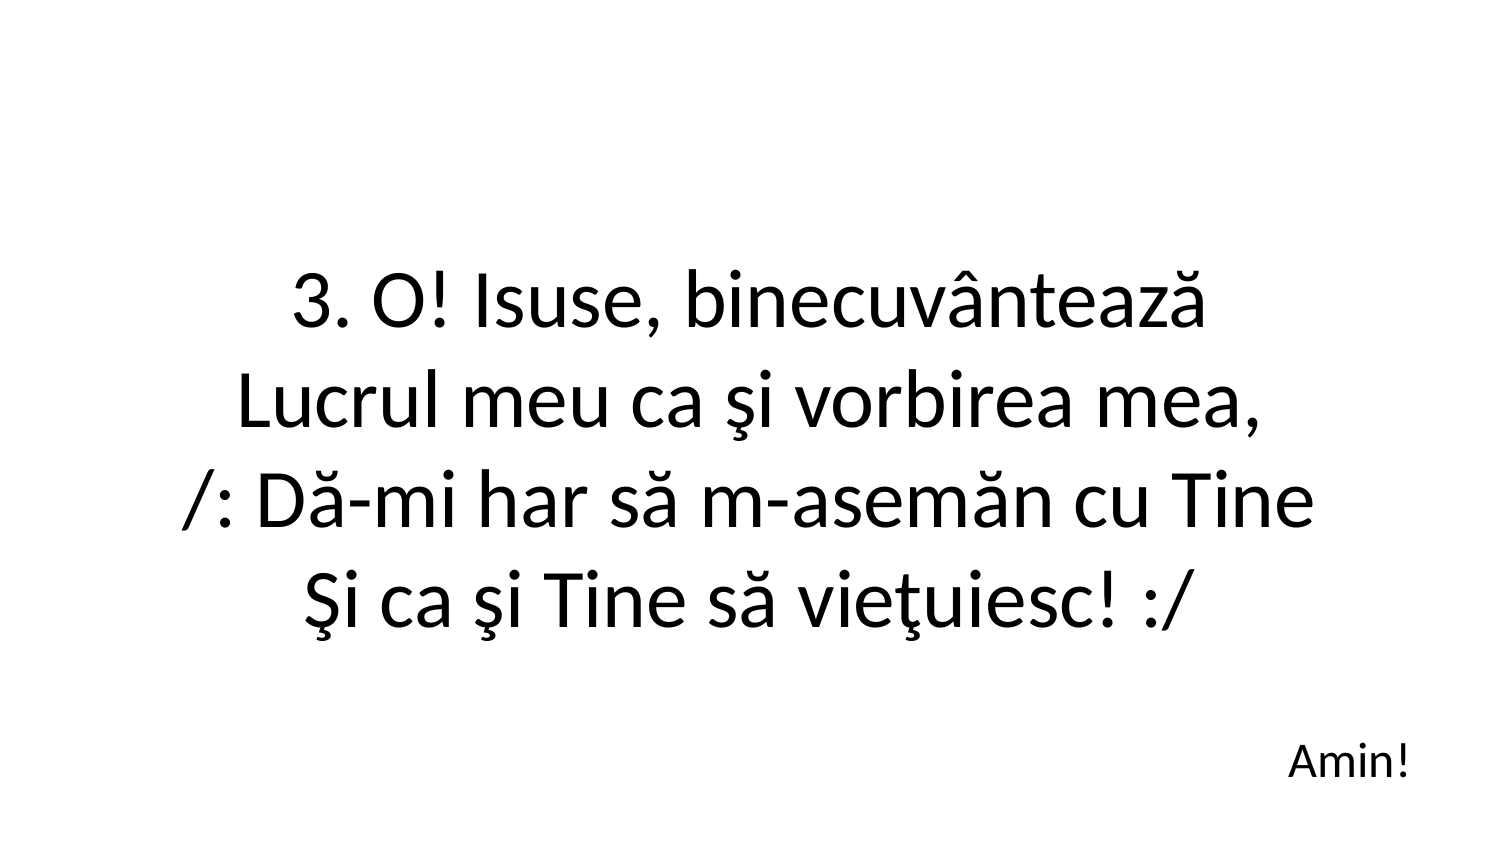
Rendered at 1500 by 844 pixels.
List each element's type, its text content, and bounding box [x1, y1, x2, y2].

text_box 3. O! Isuse, binecuvântează Lucrul meu ca şi vorbirea mea, /: Dă-mi har să m-asemăn cu Tine Şi ca şi Tine să vieţuiesc! :/ [167, 192, 1333, 652]
text_box Amin! [1273, 674, 1427, 795]
